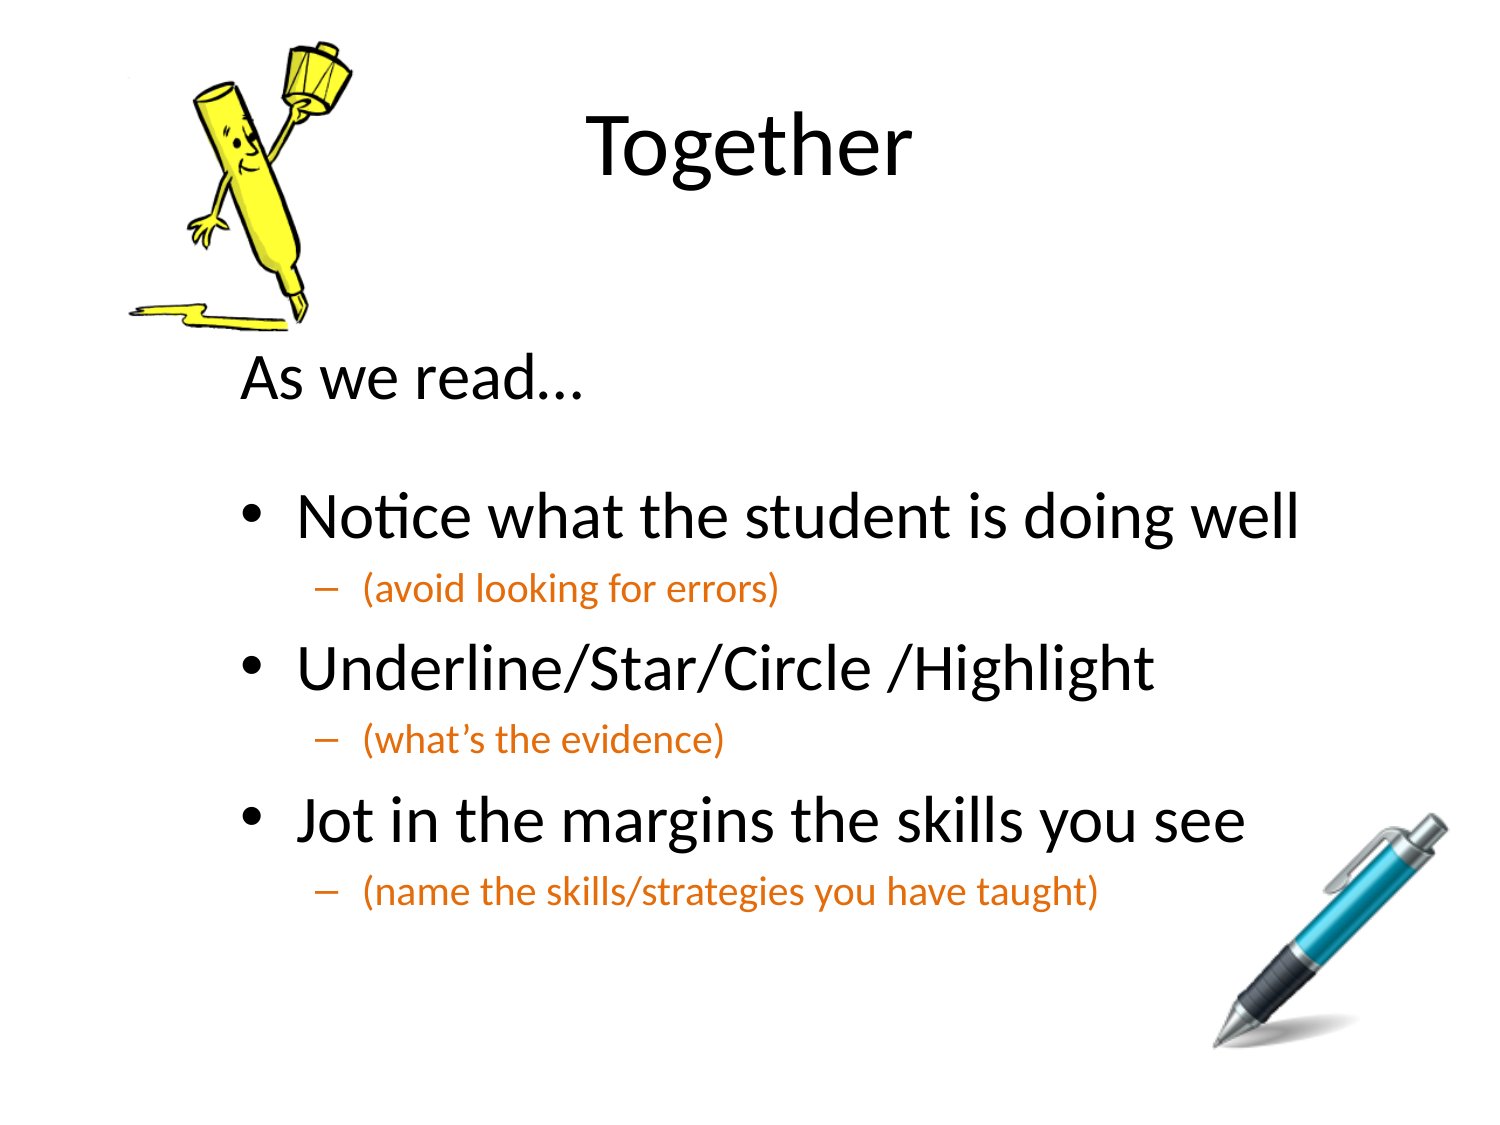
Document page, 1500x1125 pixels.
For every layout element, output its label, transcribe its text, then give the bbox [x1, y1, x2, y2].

picture [1212, 812, 1451, 1051]
list As we read… Notice what the student is doing well (avoid looking for errors) Underline/Star/Circle /Highlight (what’s the evidence) Jot in the margins the skills you see (name the skills/strategies you have taught) [224, 324, 1413, 1068]
picture [62, 0, 413, 351]
title Together [416, 44, 1426, 233]
